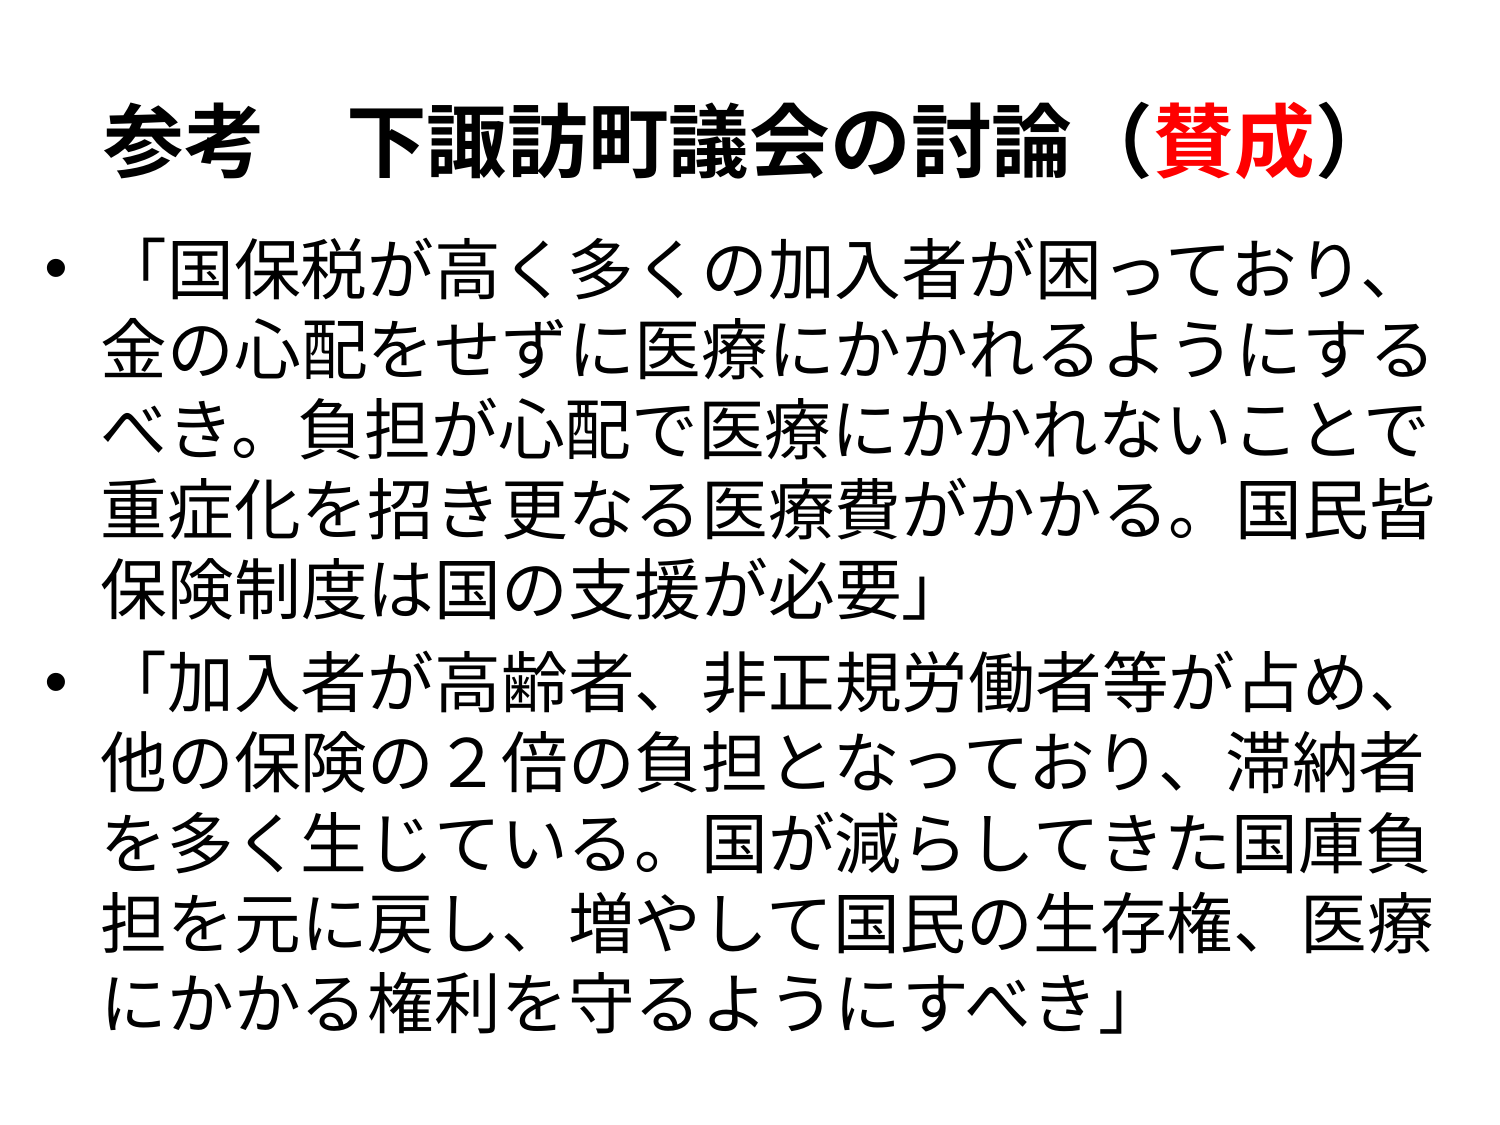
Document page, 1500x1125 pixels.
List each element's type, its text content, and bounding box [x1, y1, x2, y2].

title 参考 下諏訪町議会の討論（賛成） [75, 45, 1425, 219]
list 「国保税が高く多くの加入者が困っており、金の心配をせずに医療にかかれるようにするべき。負担が心配で医療にかかれないことで重症化を招き更なる医療費がかかる。国民皆保険制度は国の支援が必要」 「加入者が高齢者、非正規労働者等が占め、他の保険の２倍の負担となっており、滞納者を多く生じている。国が減らしてきた国庫負担を元に戻し、増やして国民の生存権、医療にかかる権利を守るようにすべき」 [29, 219, 1483, 1106]
